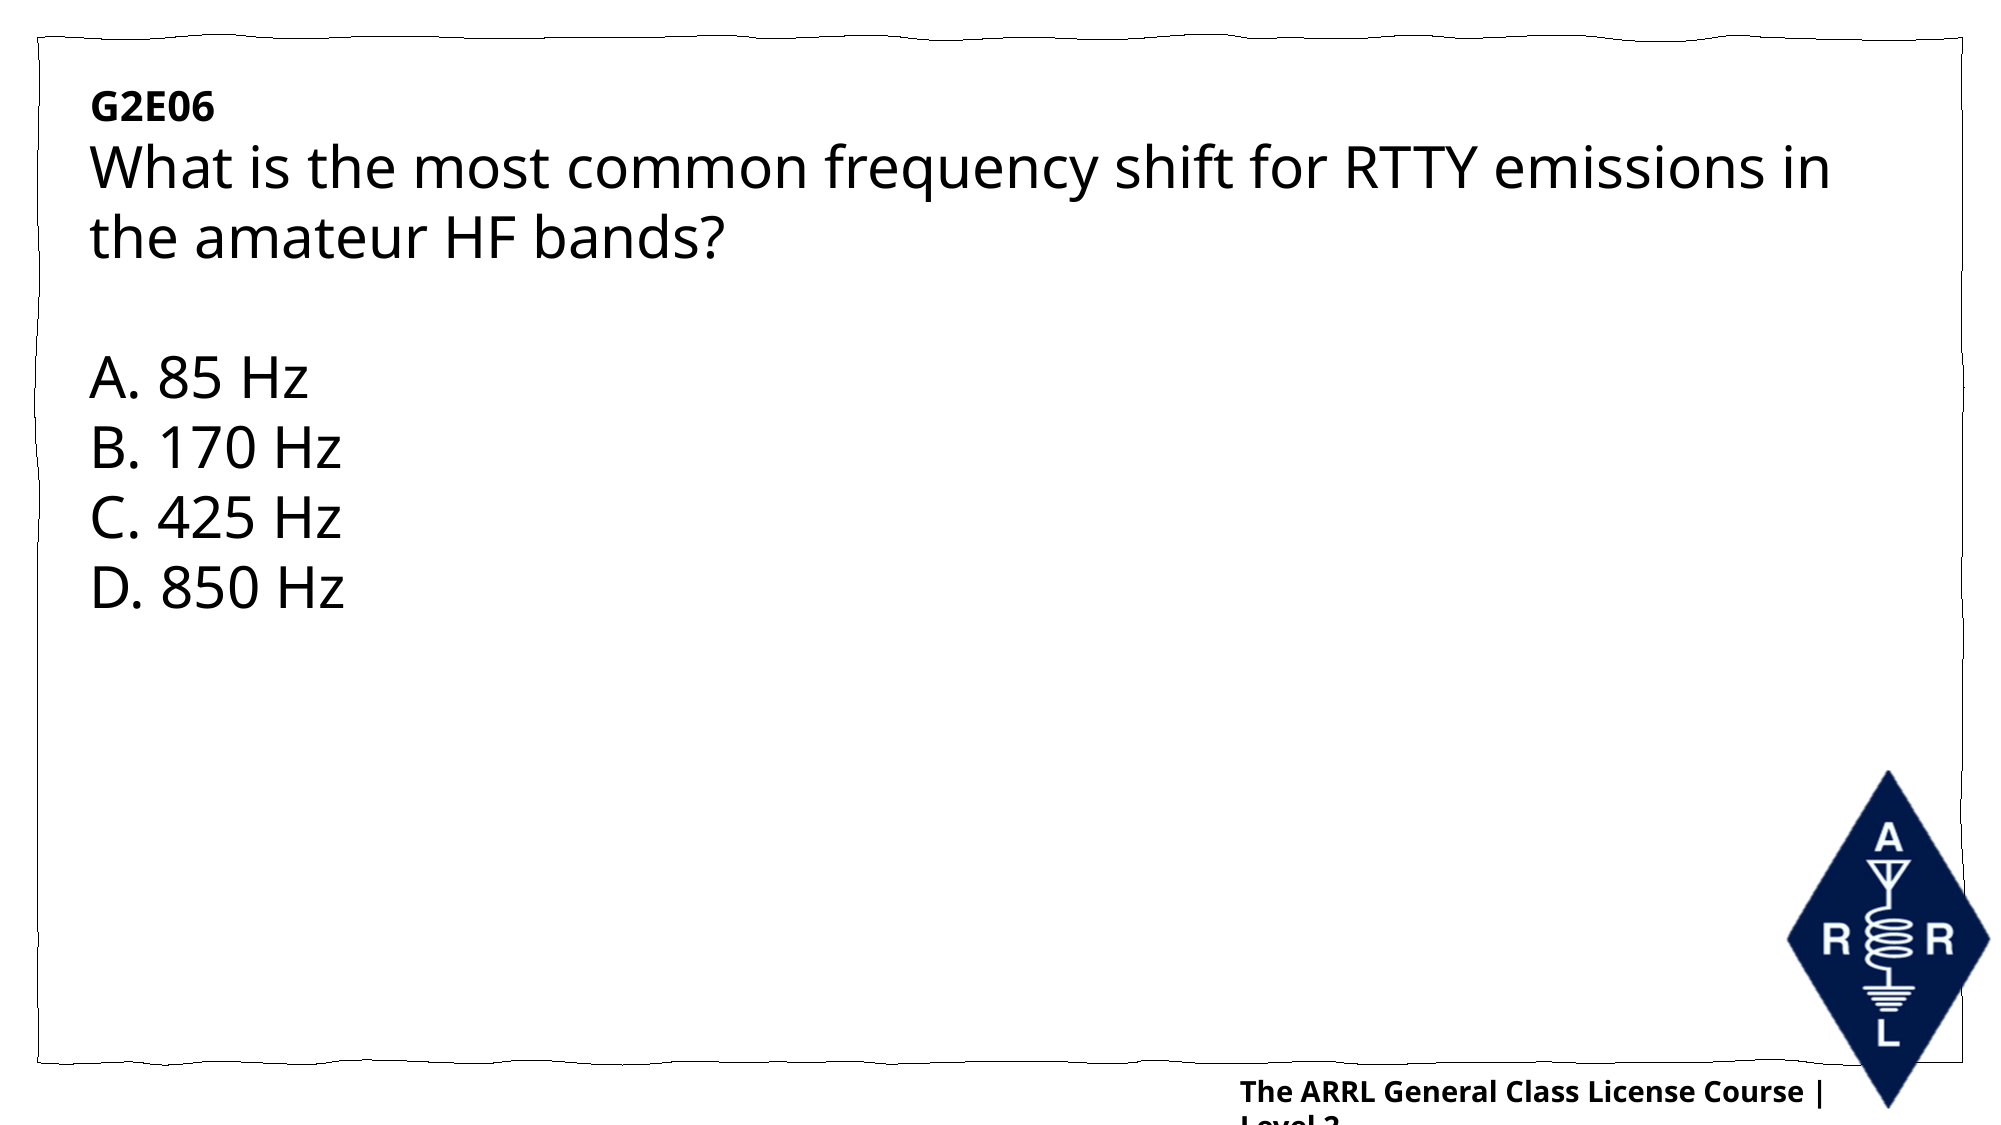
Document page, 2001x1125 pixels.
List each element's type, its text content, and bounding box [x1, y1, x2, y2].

text_box G2E06 What is the most common frequency shift for RTTY emissions in the amateur HF bands? A. 85 Hz B. 170 Hz C. 425 Hz D. 850 Hz [75, 72, 1850, 628]
picture [1773, 752, 1999, 1125]
